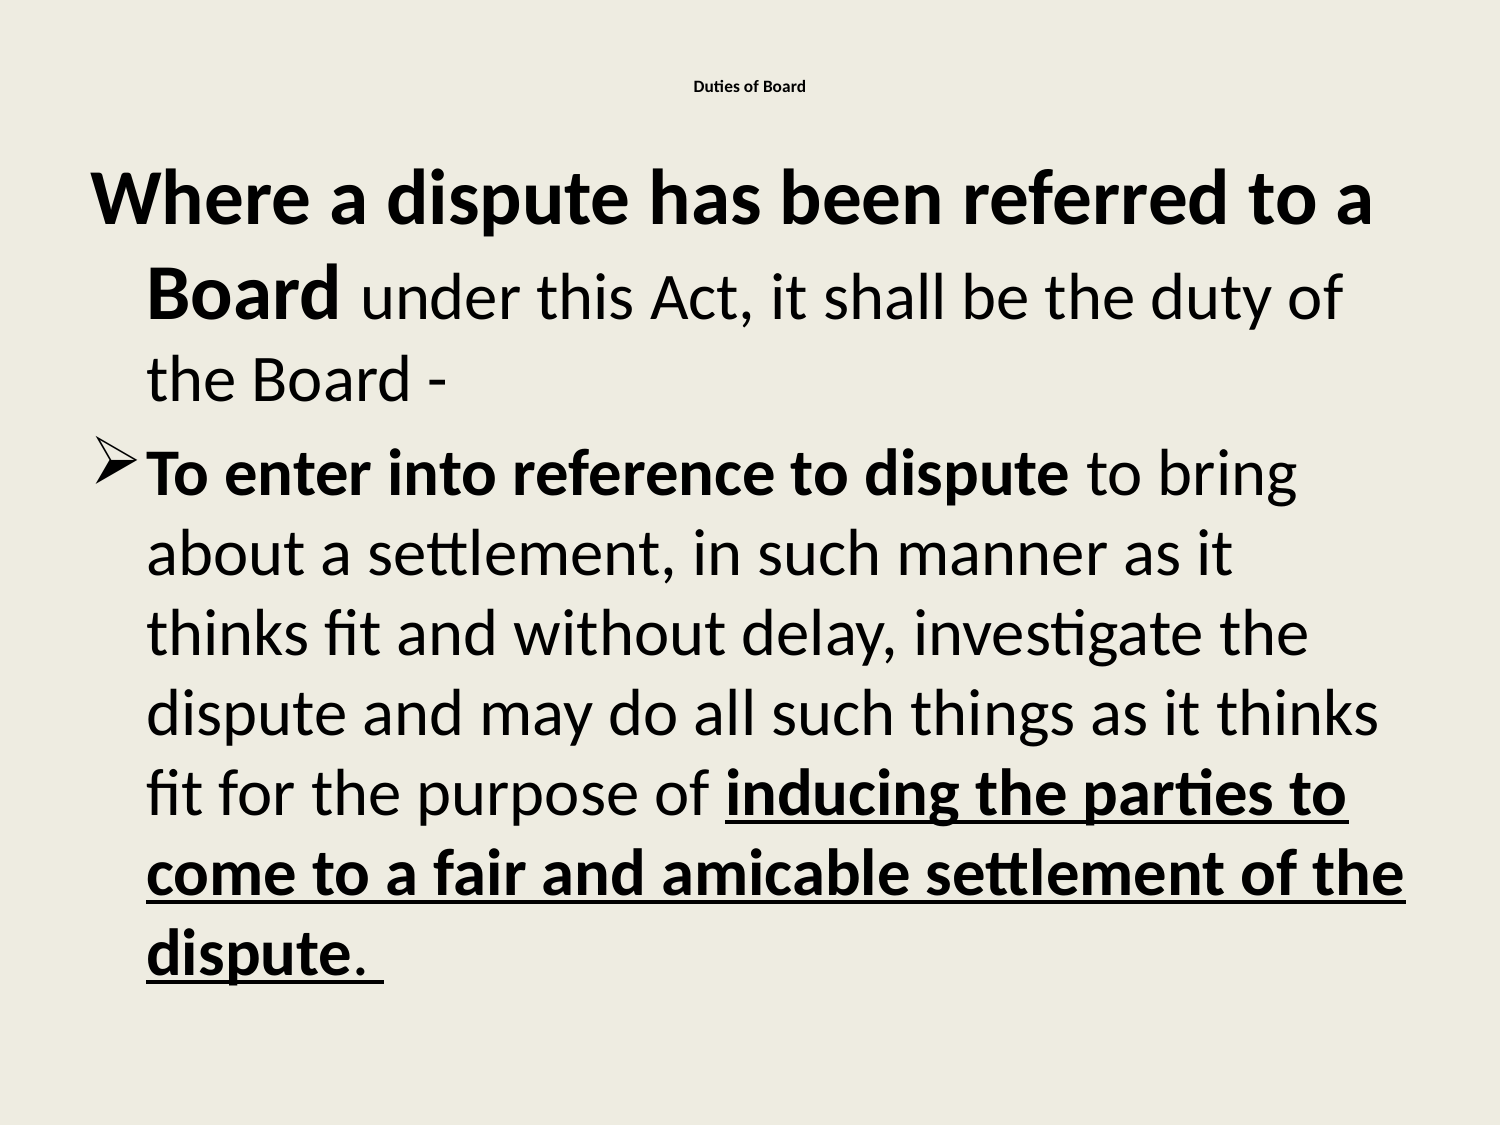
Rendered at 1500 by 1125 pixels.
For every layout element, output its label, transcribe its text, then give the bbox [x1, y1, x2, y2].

title Duties of Board [75, 45, 1425, 125]
list Where a dispute has been referred to a Board under this Act, it shall be the duty of the Board - To enter into reference to dispute to bring about a settlement, in such manner as it thinks fit and without delay, investigate the dispute and may do all such things as it thinks fit for the purpose of inducing the parties to come to a fair and amicable settlement of the dispute. [75, 137, 1425, 1063]
